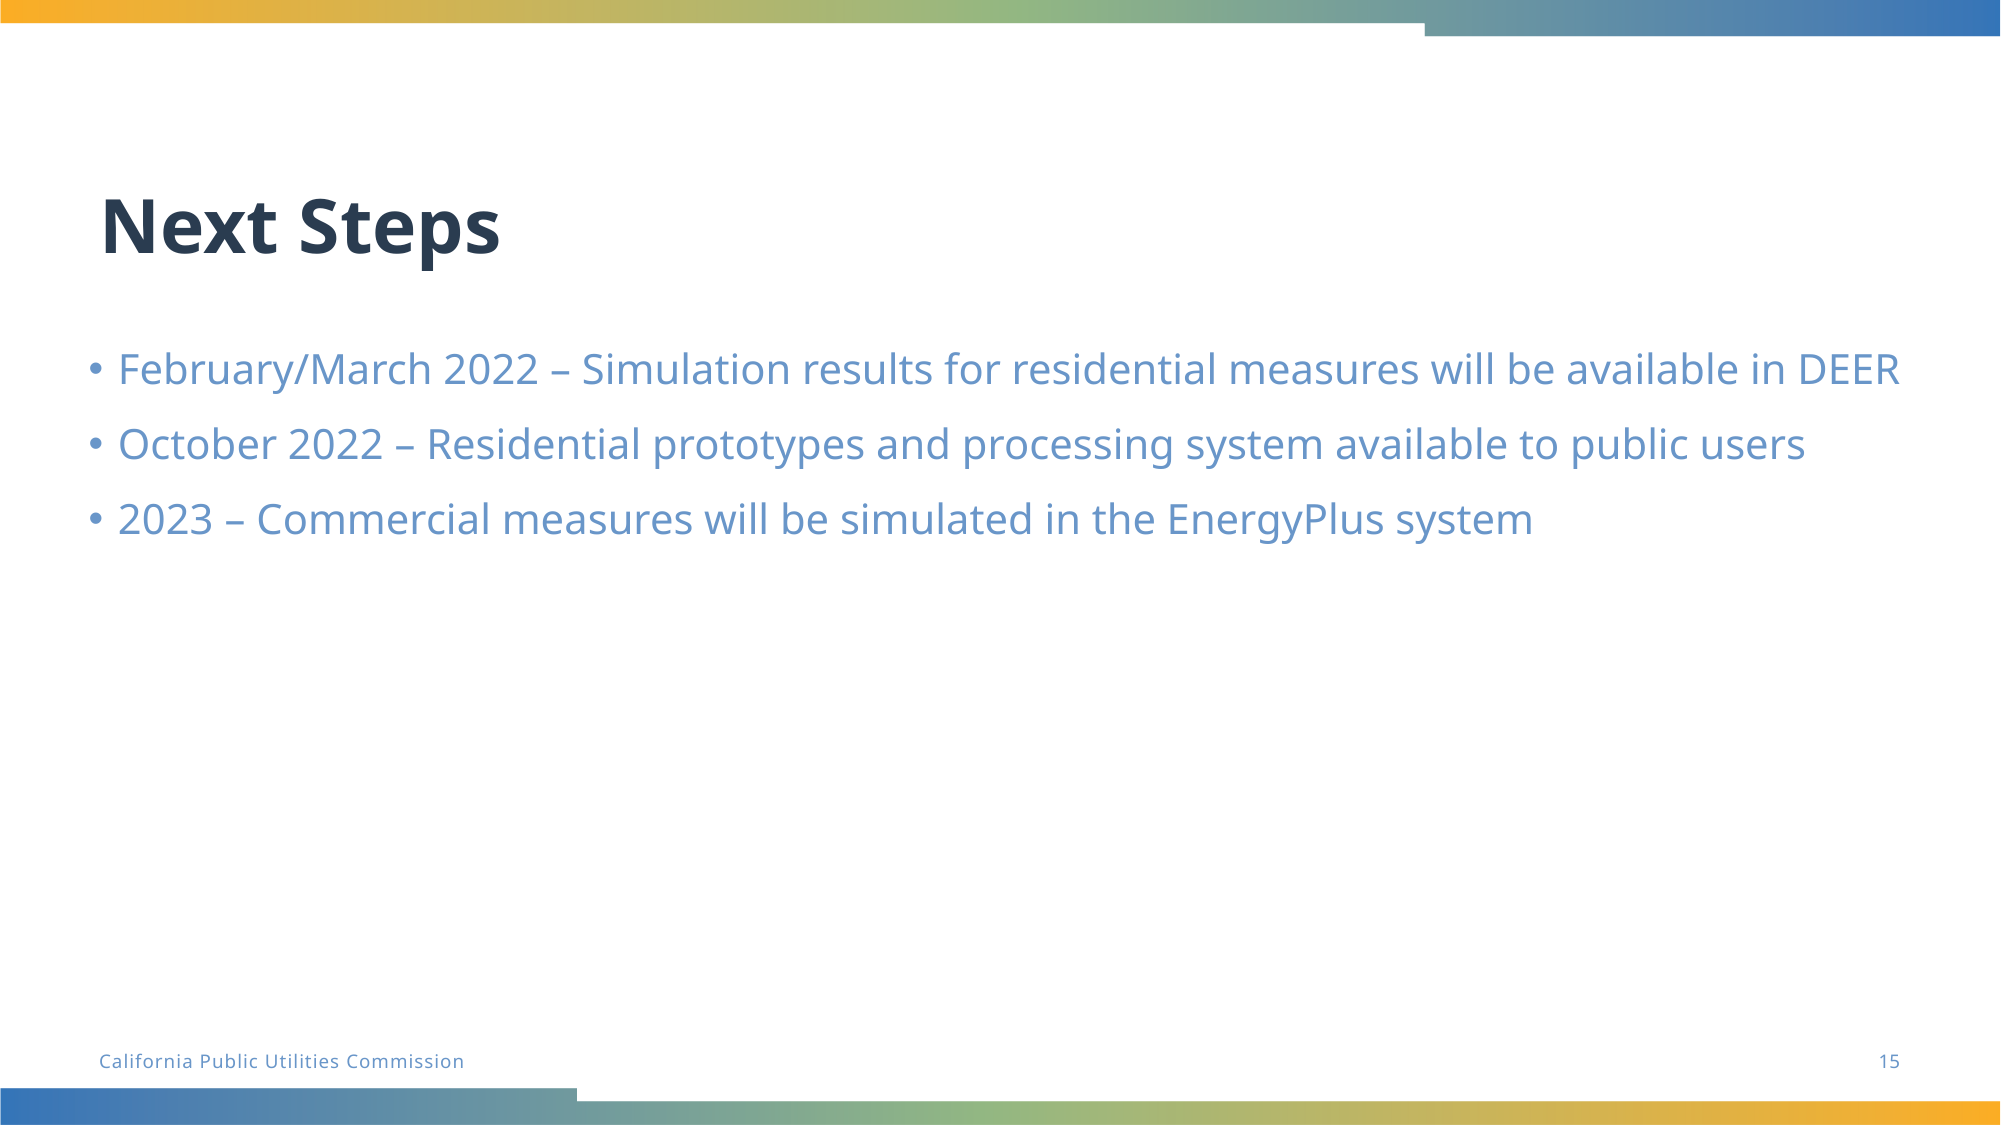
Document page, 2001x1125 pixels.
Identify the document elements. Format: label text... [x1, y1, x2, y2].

picture [0, 0, 2001, 1125]
slide_number 15 [1837, 1052, 1900, 1080]
text_box February/March 2022 – Simulation results for residential measures will be available in DEER October 2022 – Residential prototypes and processing system available to public users 2023 – Commercial measures will be simulated in the EnergyPlus system [88, 343, 1912, 1052]
title Next Steps [99, 59, 1900, 278]
